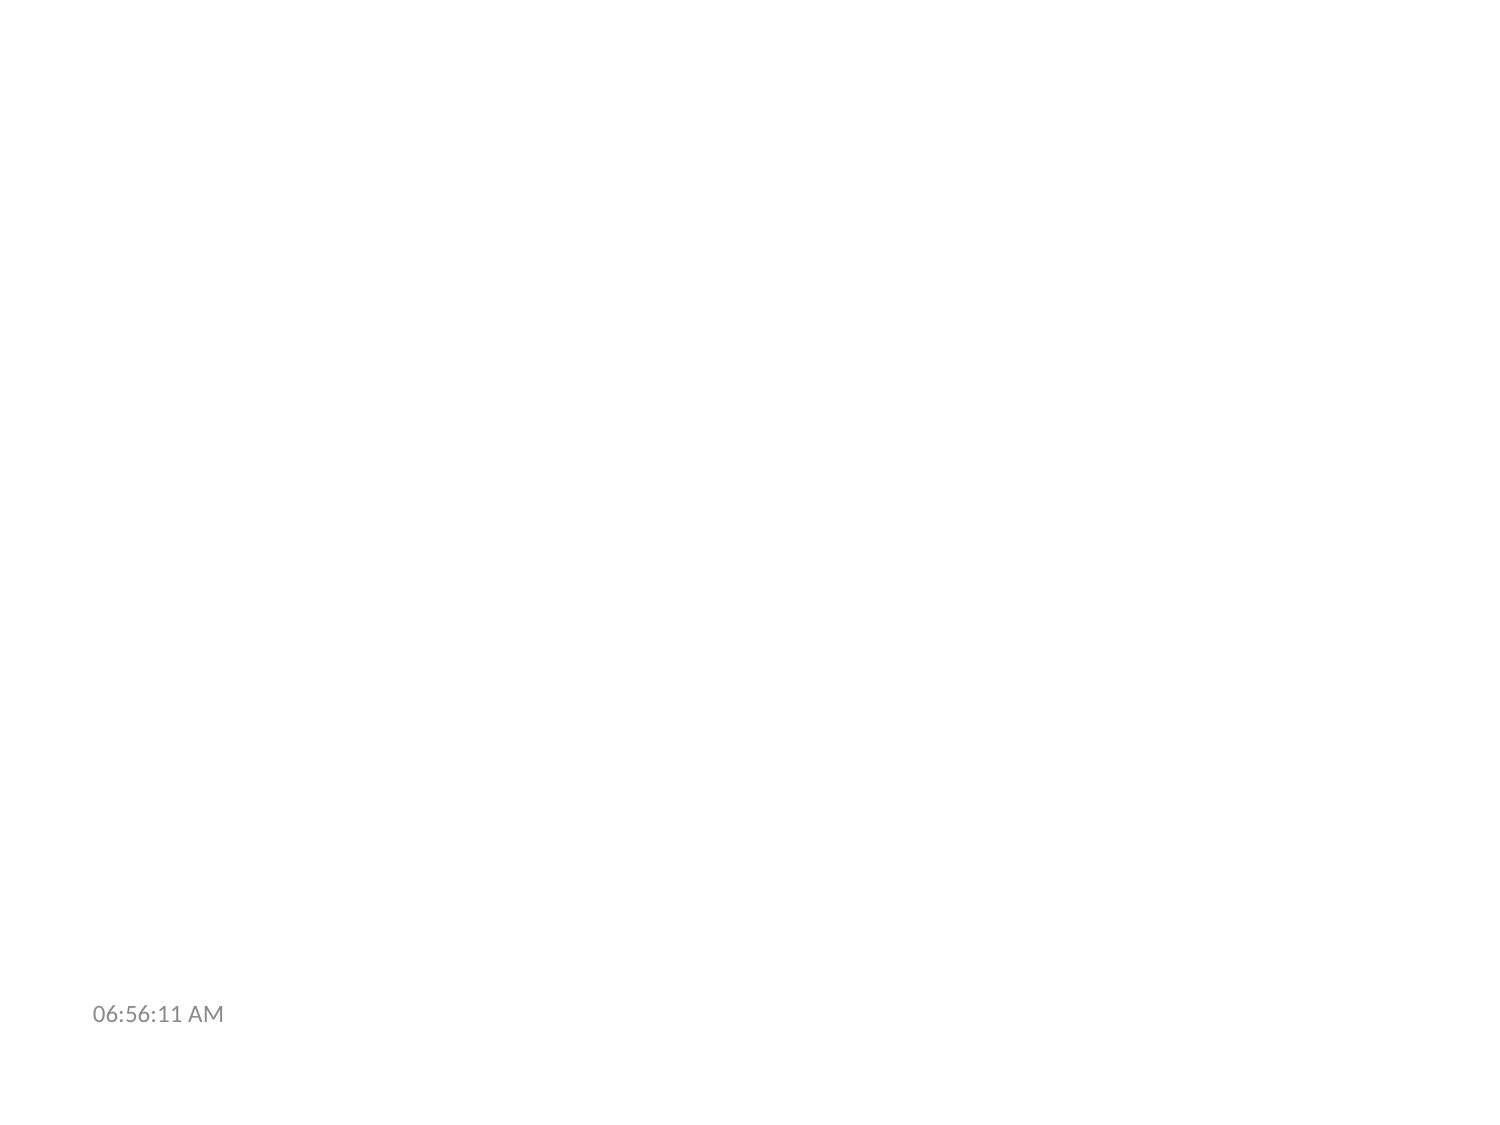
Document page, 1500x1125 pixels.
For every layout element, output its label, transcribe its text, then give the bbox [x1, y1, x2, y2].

text_box 3:35:09 PM [77, 982, 428, 1043]
